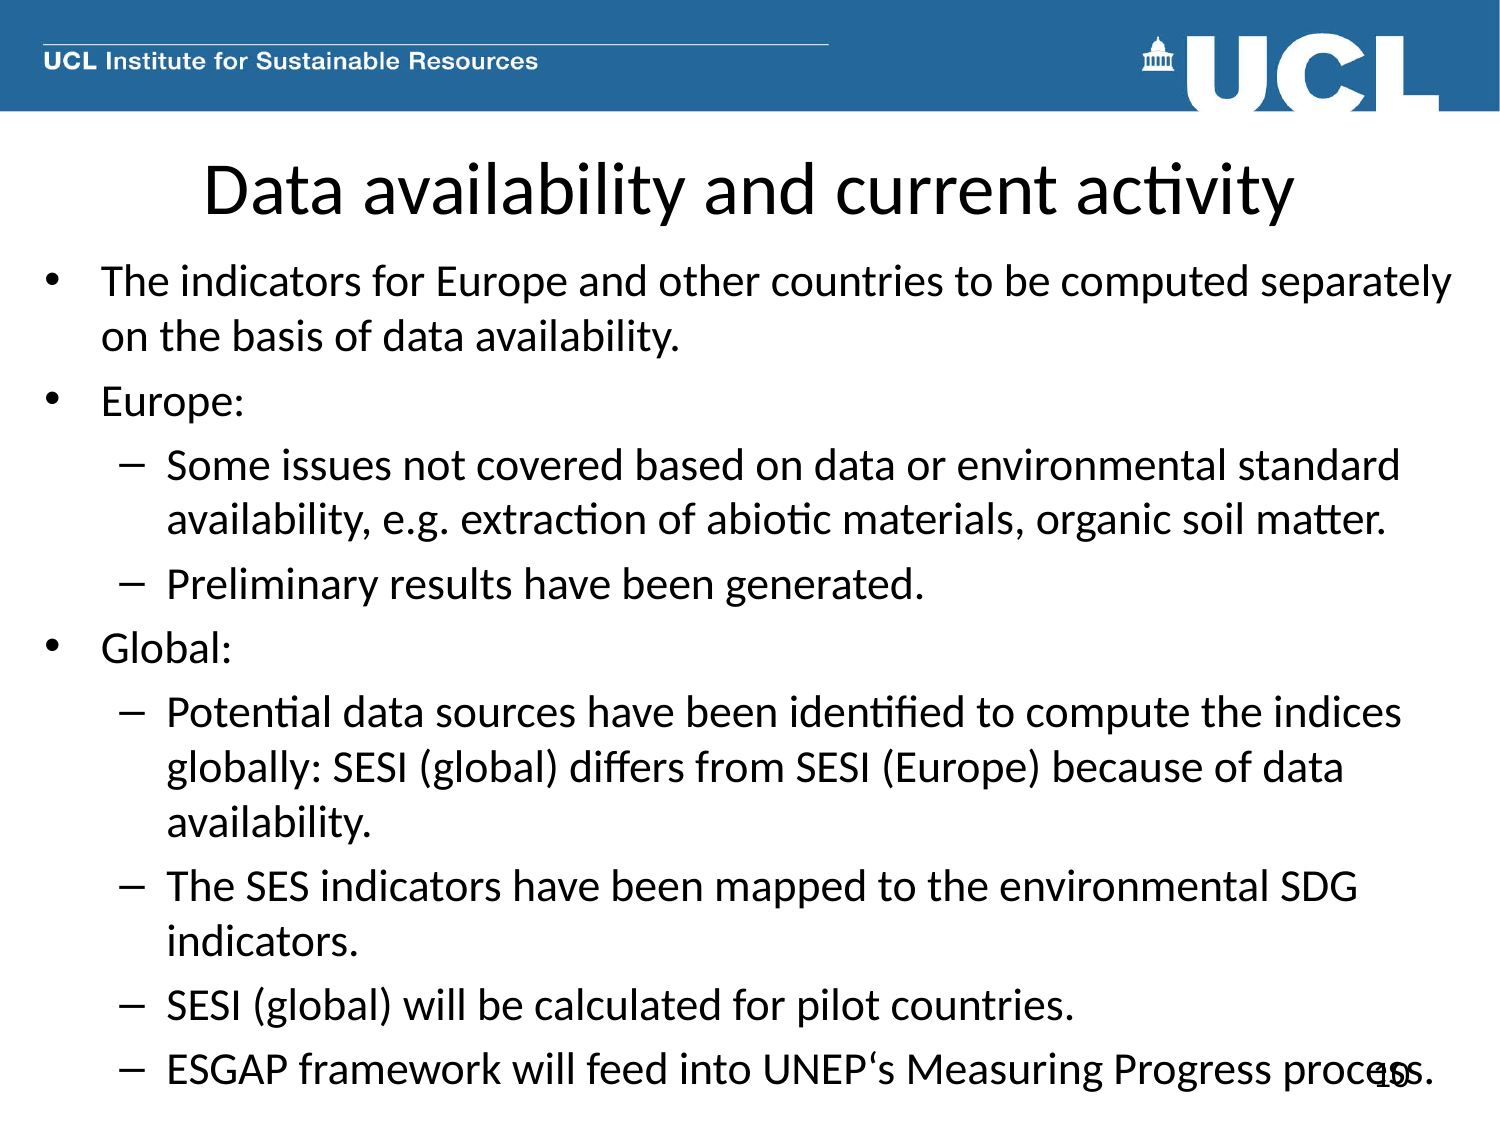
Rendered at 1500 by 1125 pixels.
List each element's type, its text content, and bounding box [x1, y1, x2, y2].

list The indicators for Europe and other countries to be computed separately on the basis of data availability. Europe: Some issues not covered based on data or environmental standard availability, e.g. extraction of abiotic materials, organic soil matter. Preliminary results have been generated. Global: Potential data sources have been identified to compute the indices globally: SESI (global) differs from SESI (Europe) because of data availability. The SES indicators have been mapped to the environmental SDG indicators. SESI (global) will be calculated for pilot countries. ESGAP framework will feed into UNEP‘s Measuring Progress process. [29, 243, 1471, 1105]
title Data availability and current activity [29, 137, 1471, 232]
slide_number 10 [1074, 1042, 1425, 1103]
picture [0, 0, 1500, 112]
